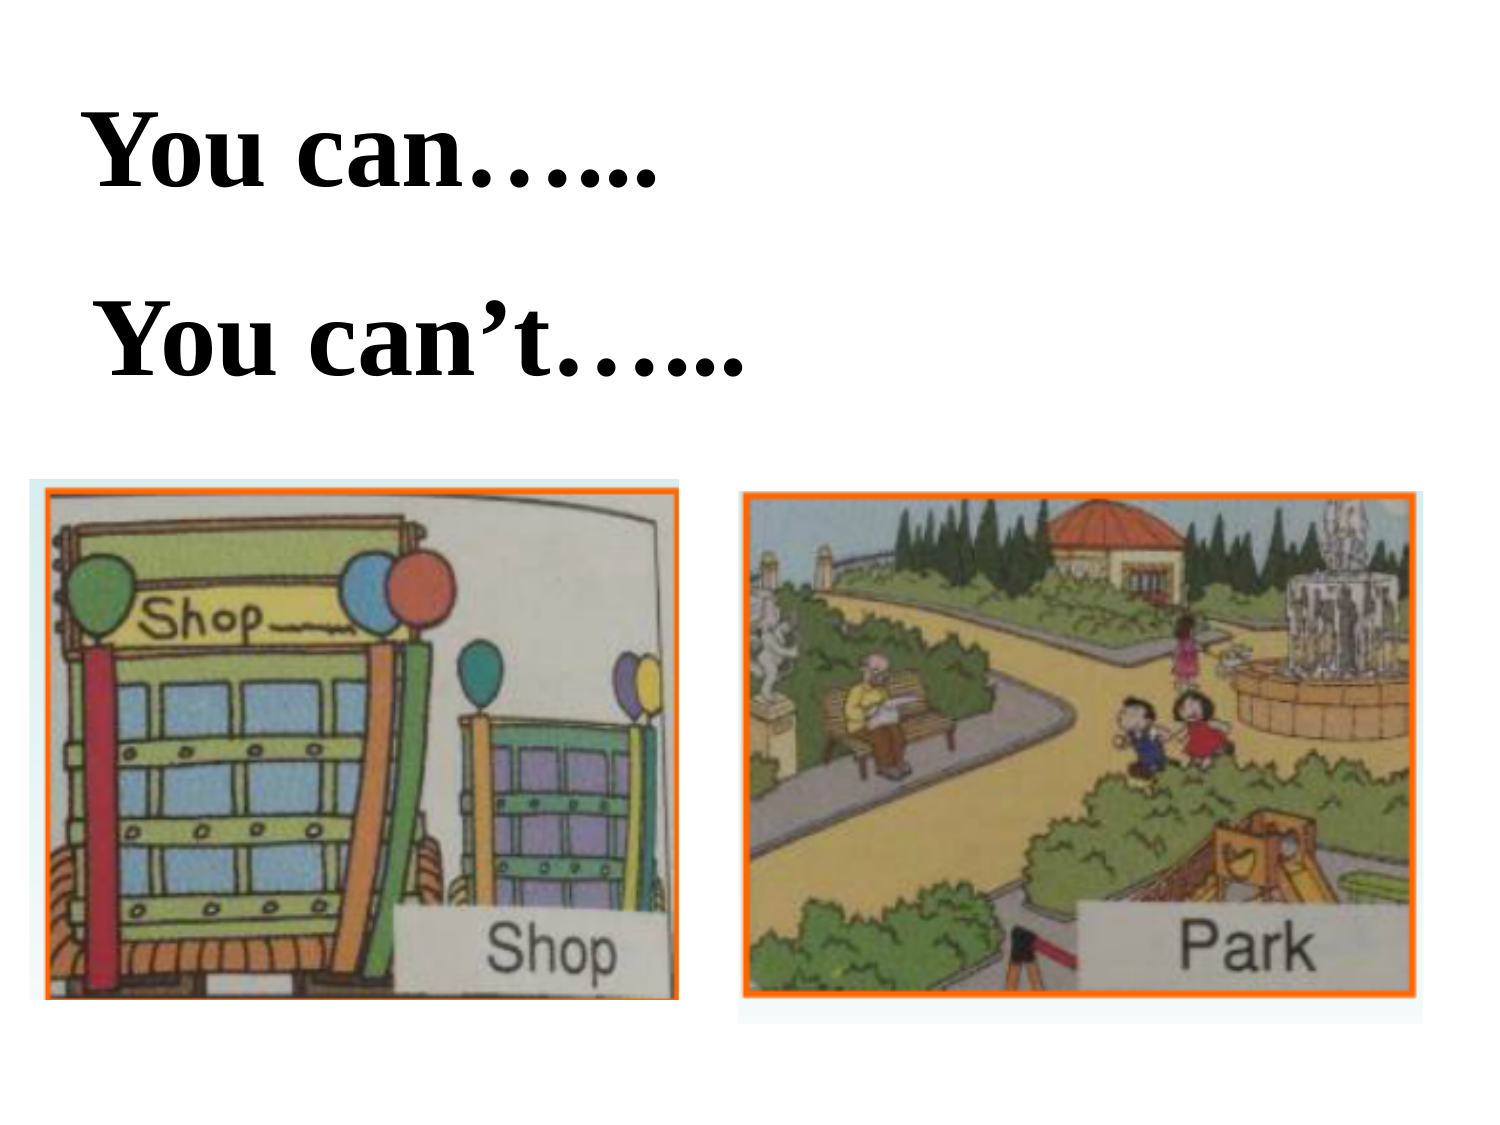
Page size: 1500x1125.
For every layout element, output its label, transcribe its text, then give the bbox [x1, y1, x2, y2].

picture [29, 479, 680, 1000]
text_box You can’t…... [76, 255, 1471, 406]
text_box You can…... [64, 66, 1459, 217]
picture [738, 491, 1424, 1024]
